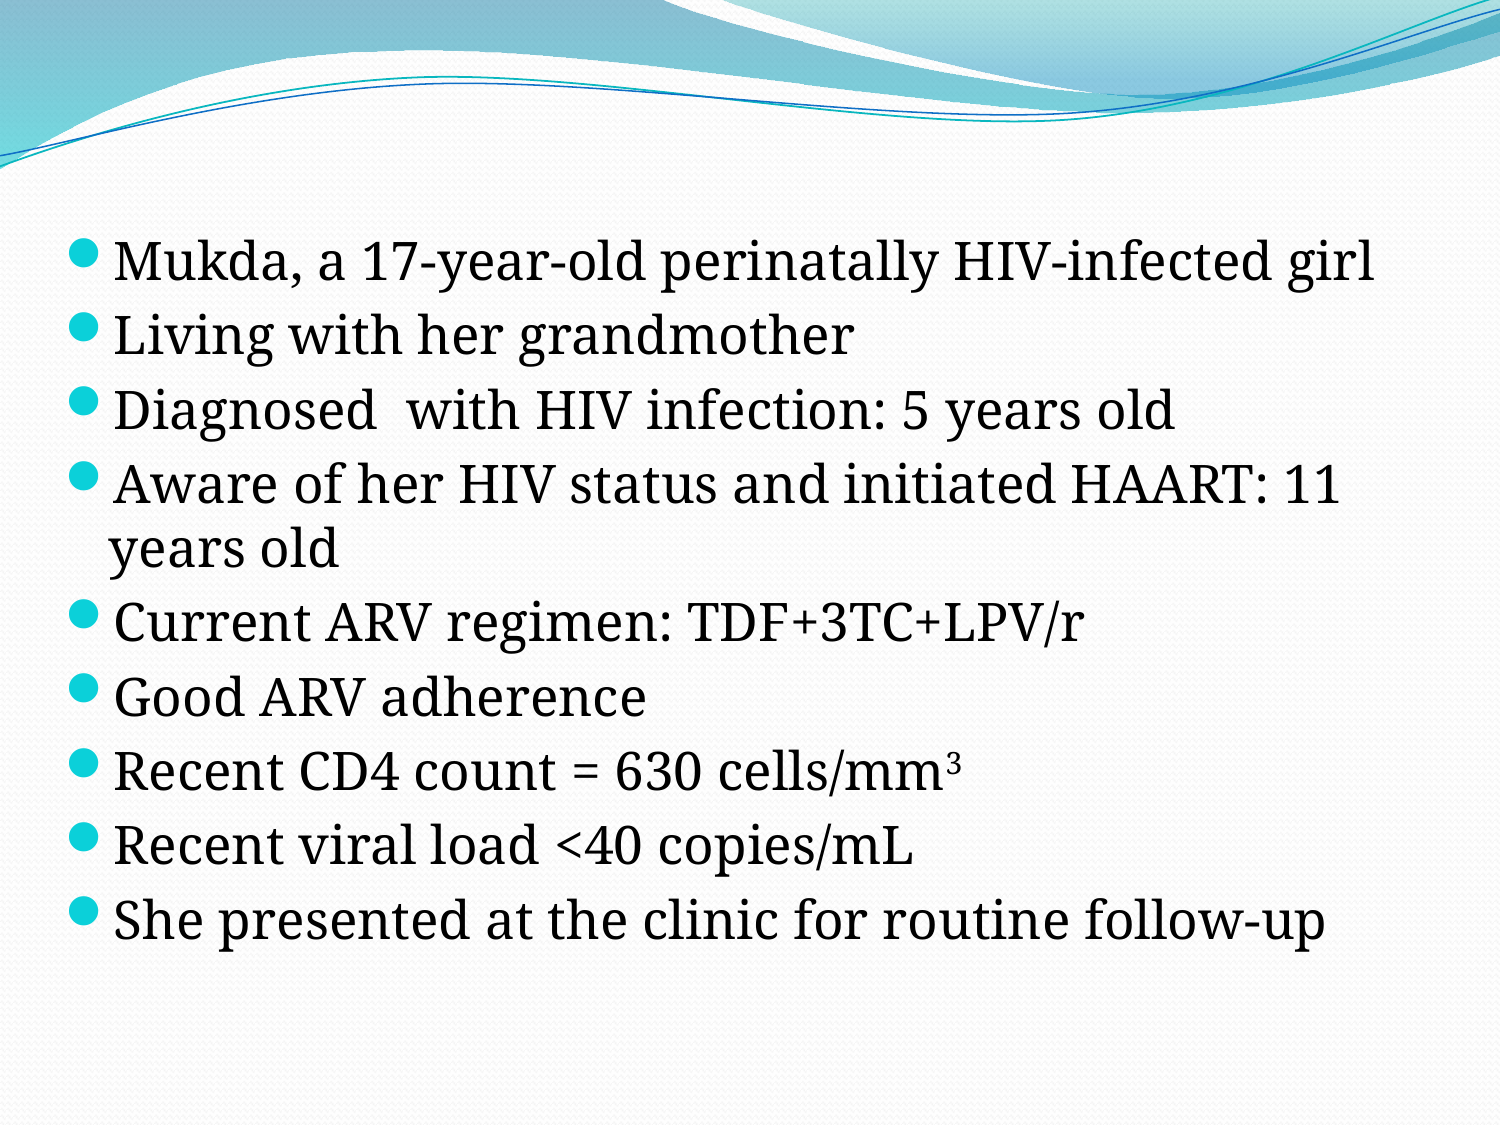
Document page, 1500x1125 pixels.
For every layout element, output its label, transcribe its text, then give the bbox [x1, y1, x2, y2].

list Mukda, a 17-year-old perinatally HIV-infected girl Living with her grandmother Diagnosed with HIV infection: 5 years old Aware of her HIV status and initiated HAART: 11 years old Current ARV regimen: TDF+3TC+LPV/r Good ARV adherence Recent CD4 count = 630 cells/mm3 Recent viral load <40 copies/mL She presented at the clinic for routine follow-up [50, 220, 1500, 963]
